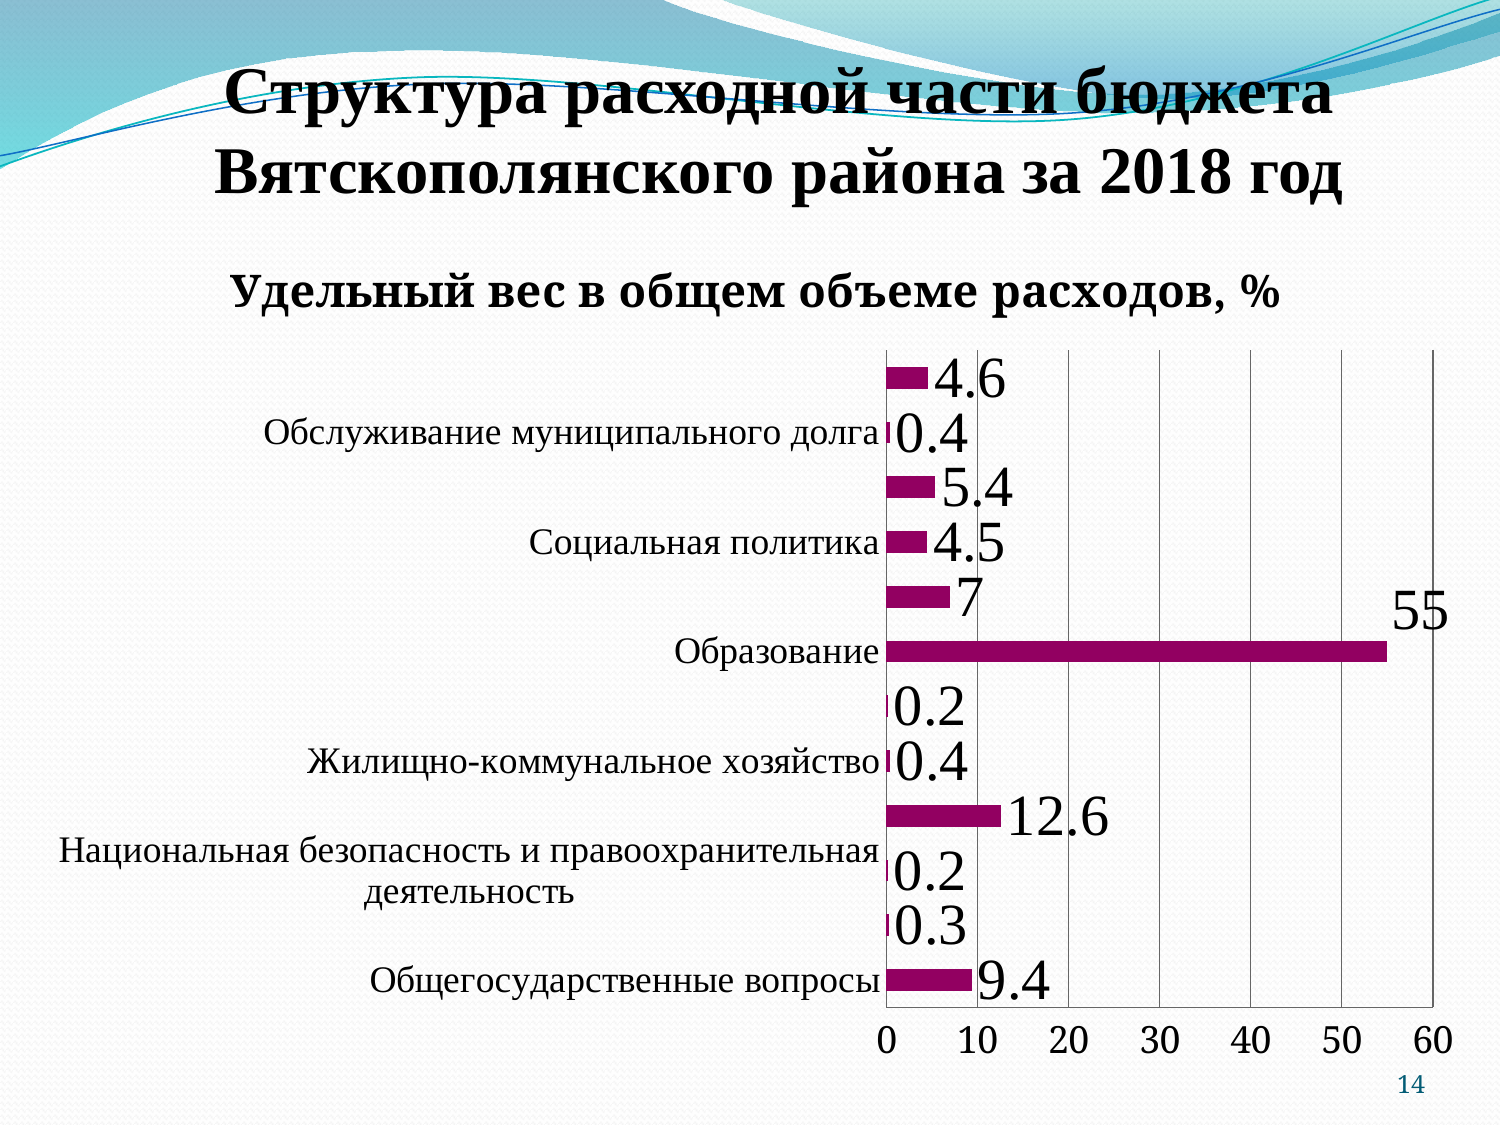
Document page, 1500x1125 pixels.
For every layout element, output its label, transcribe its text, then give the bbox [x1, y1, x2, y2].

chart [29, 219, 1483, 1083]
slide_number 14 [1299, 1093, 1425, 1103]
title Структура расходной части бюджета Вятскополянского района за 2018 год [88, 19, 1471, 207]
